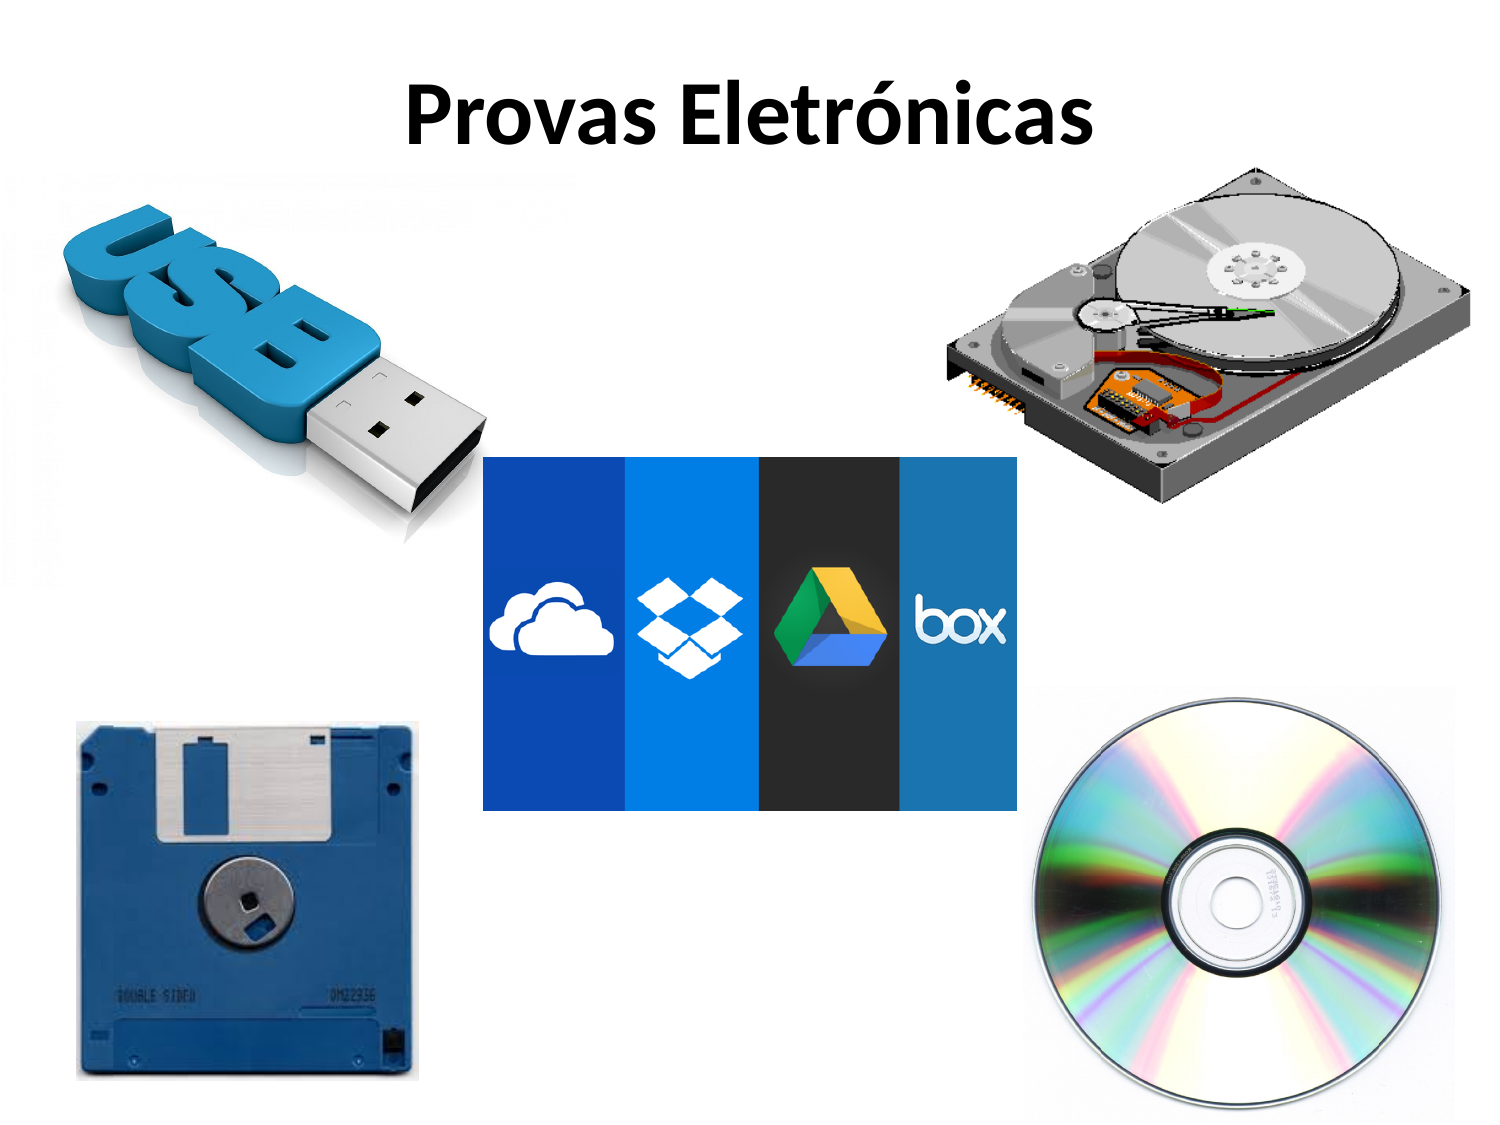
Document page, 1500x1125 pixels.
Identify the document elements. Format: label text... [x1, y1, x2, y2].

title Provas Eletrónicas [75, 45, 1425, 233]
picture [76, 720, 420, 1081]
picture [1, 141, 1486, 811]
picture [1023, 686, 1455, 1122]
